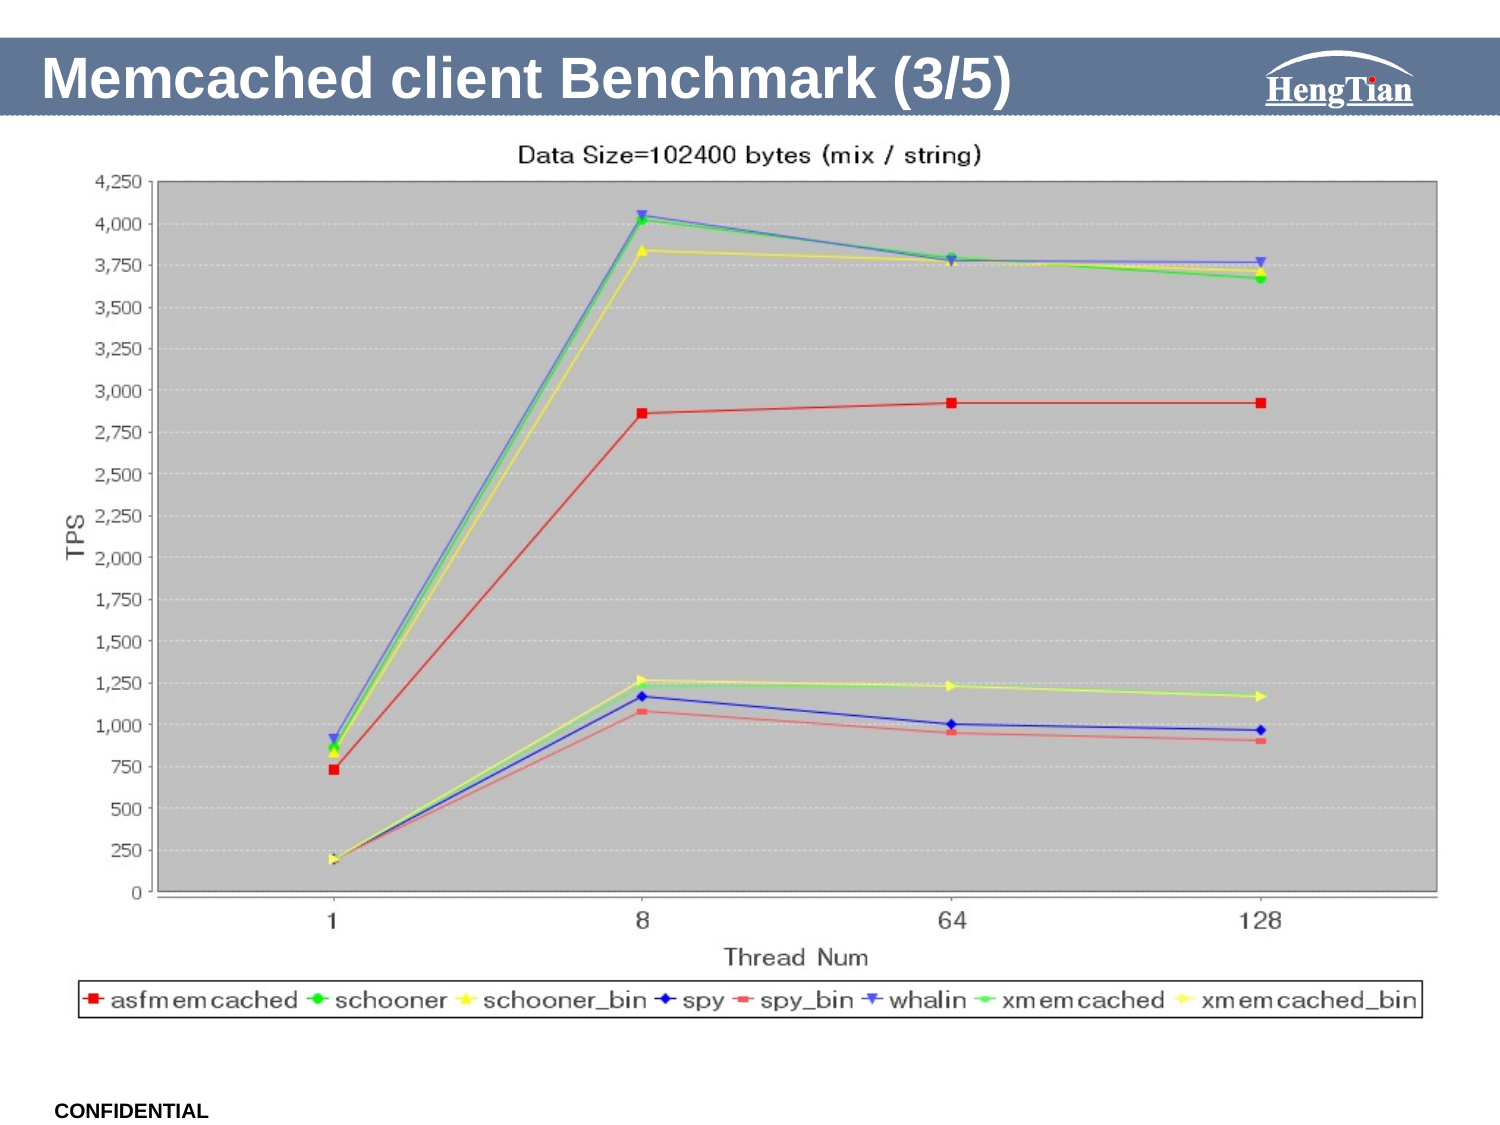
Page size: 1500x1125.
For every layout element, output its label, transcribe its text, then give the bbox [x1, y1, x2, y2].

title Memcached client Benchmark (3/5) [40, 50, 1397, 113]
picture [46, 31, 1454, 1020]
